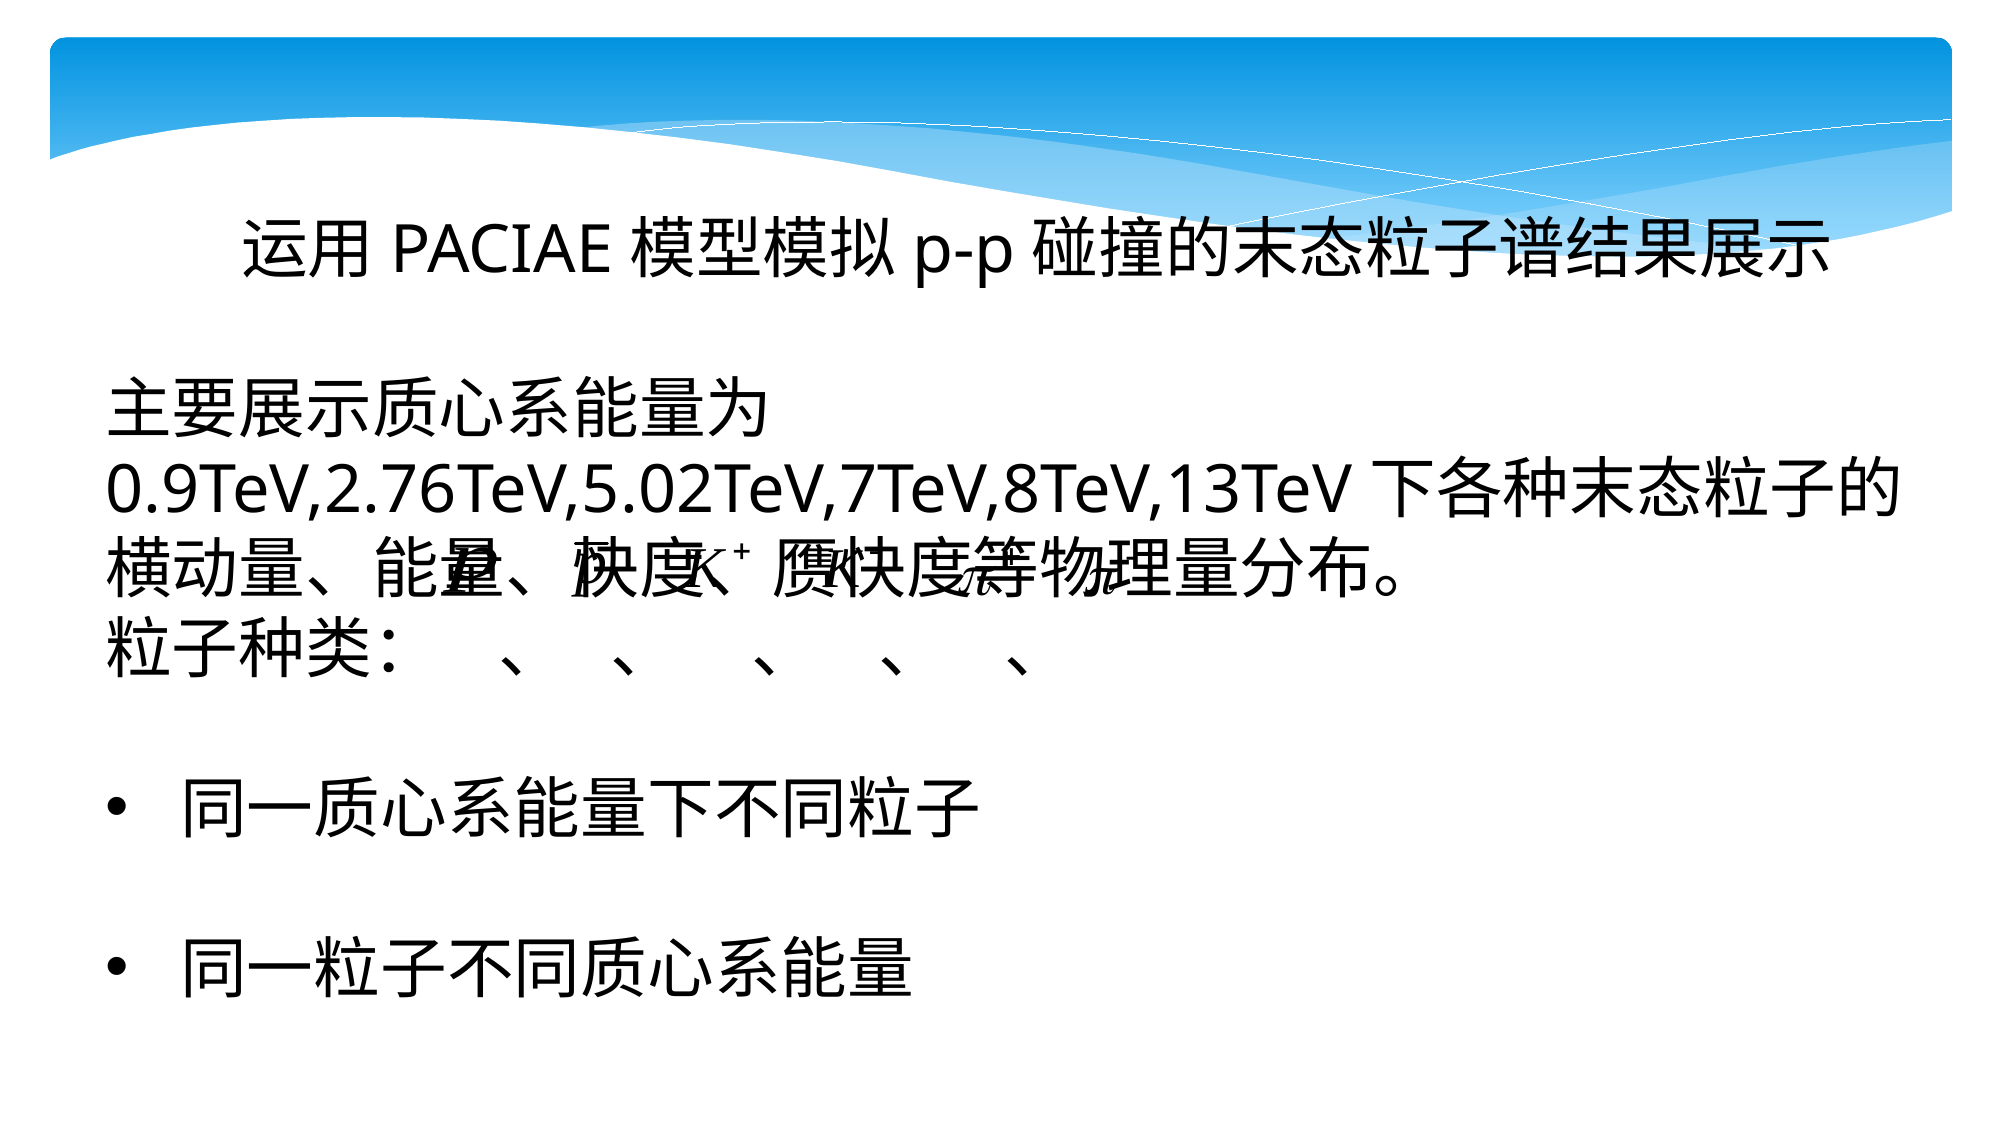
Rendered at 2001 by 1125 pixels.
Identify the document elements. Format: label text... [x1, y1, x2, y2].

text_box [420, 534, 523, 606]
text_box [557, 529, 623, 611]
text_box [674, 524, 762, 598]
text_box 运用PACIAE模型模拟p-p碰撞的末态粒子谱结果展示 主要展示质心系能量为0.9TeV,2.76TeV,5.02TeV,7TeV,8TeV,13TeV下各种末态粒子的横动量、能量、快度、赝快度等物理量分布。 粒子种类： 、 、 、 、 、 同一质心系能量下不同粒子 同一粒子不同质心系能量 [90, 198, 1976, 1014]
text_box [950, 528, 1034, 612]
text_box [813, 526, 899, 598]
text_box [1077, 530, 1157, 609]
